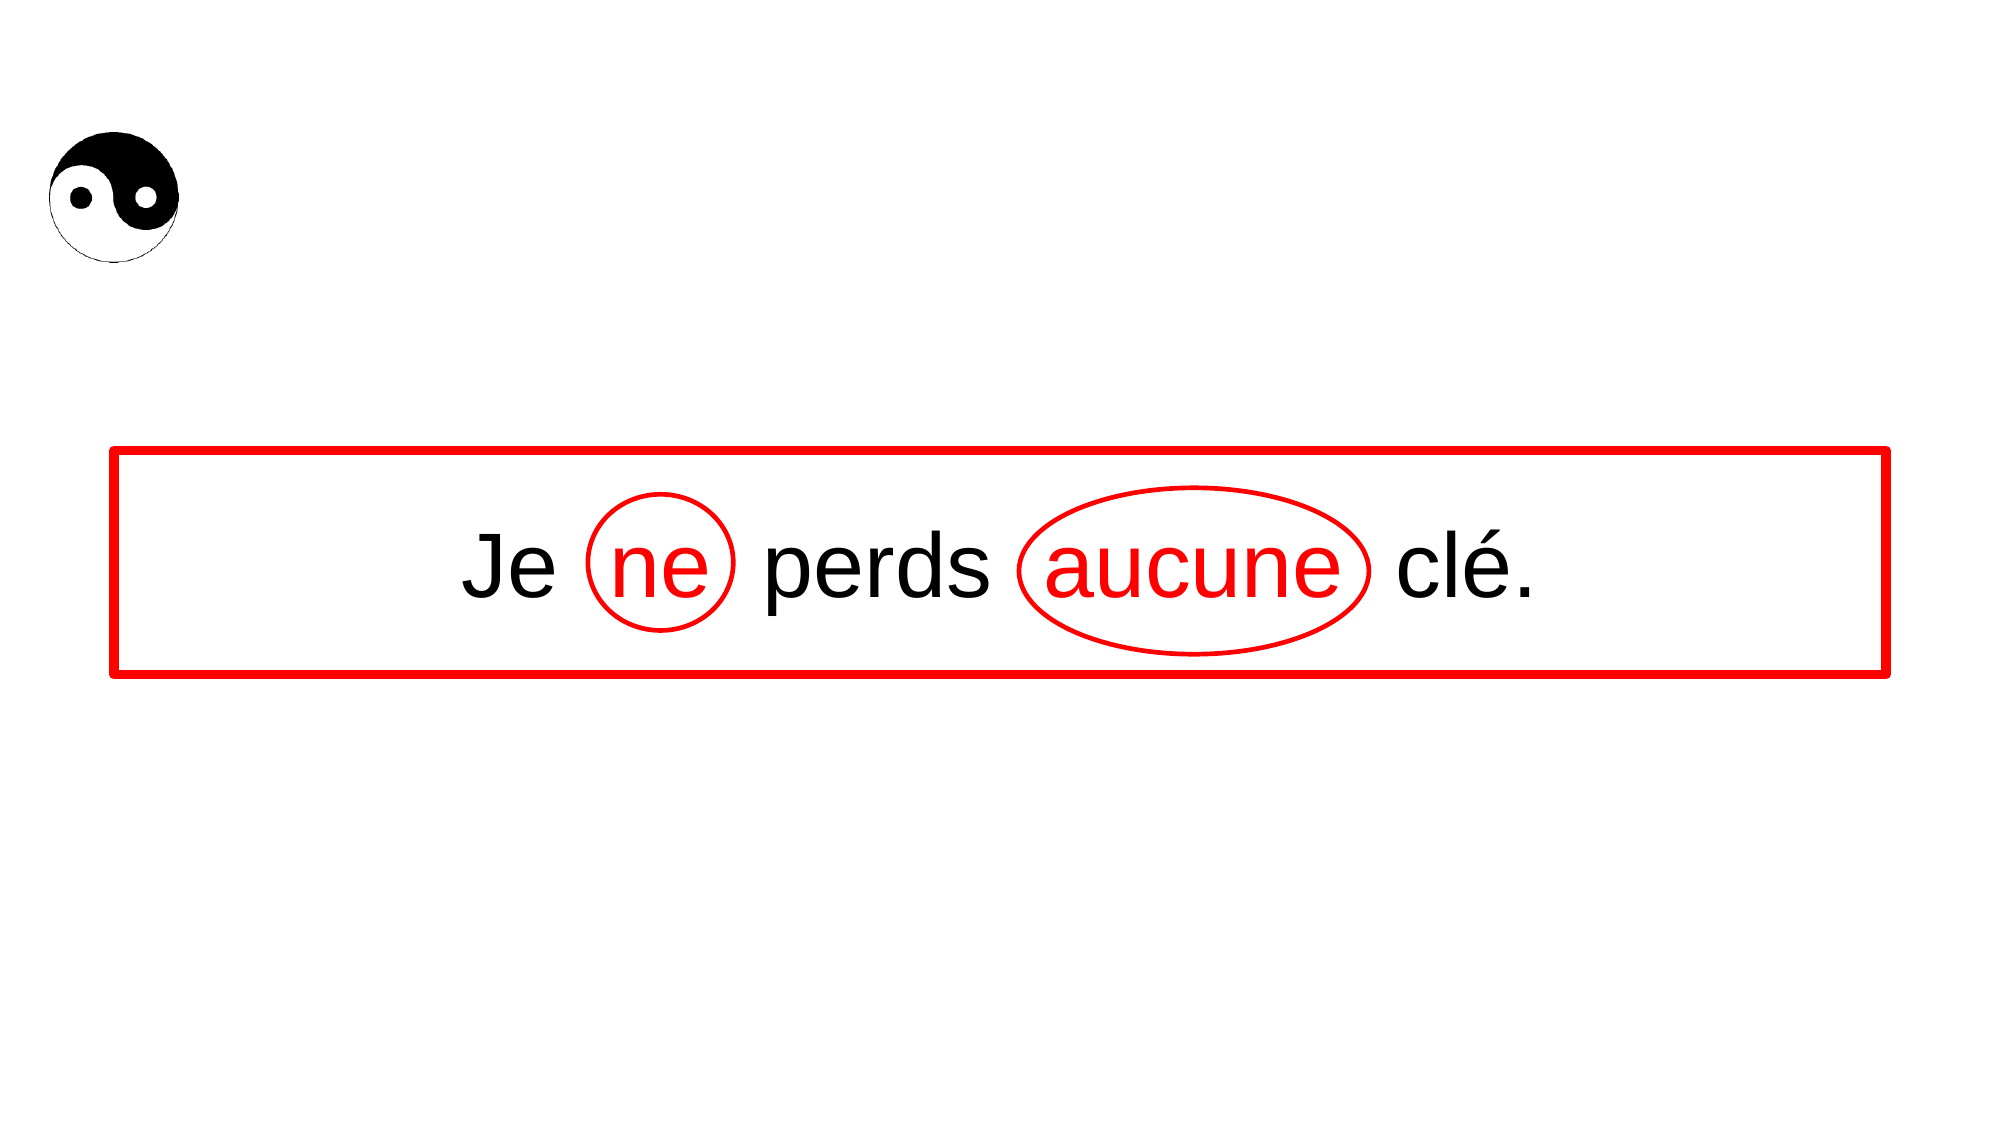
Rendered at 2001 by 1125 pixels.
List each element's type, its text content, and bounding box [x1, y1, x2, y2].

text_box [586, 493, 735, 632]
text_box [1017, 486, 1370, 656]
list Je ne perds aucune clé. [114, 450, 1886, 675]
picture [45, 129, 182, 266]
